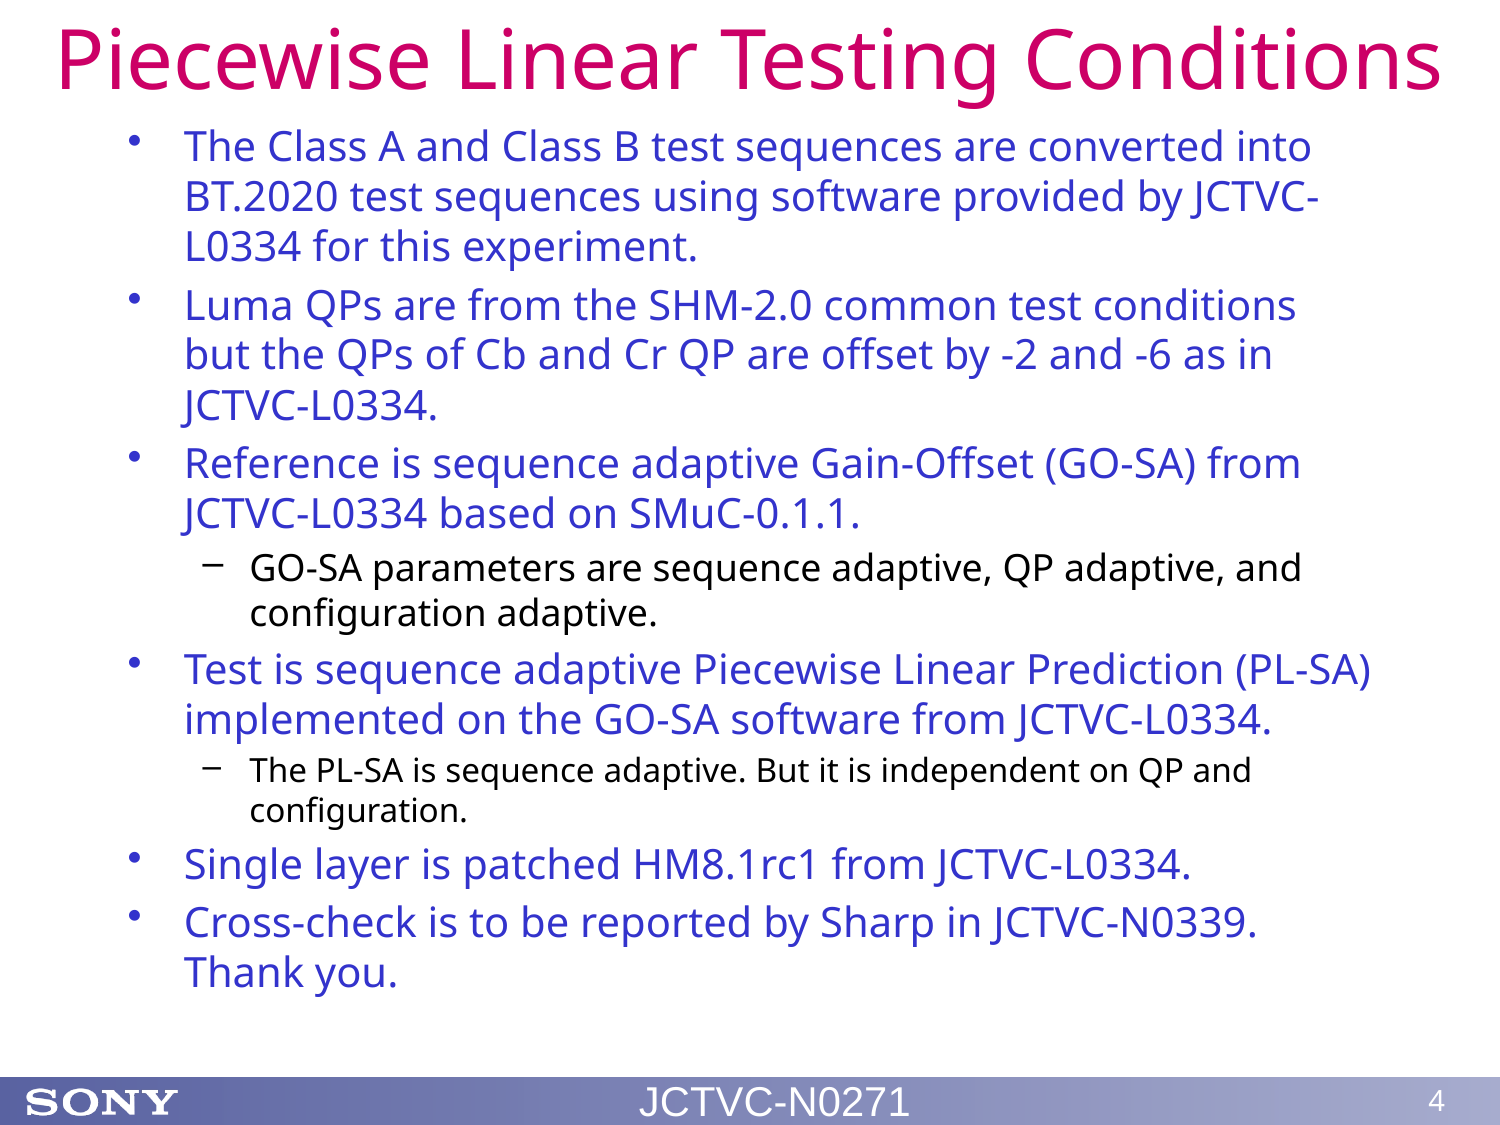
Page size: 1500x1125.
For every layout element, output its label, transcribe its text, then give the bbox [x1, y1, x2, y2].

footer JCTVC-N0271 [537, 1074, 1013, 1125]
picture [26, 1088, 178, 1116]
slide_number 4 [1147, 1074, 1461, 1125]
list The Class A and Class B test sequences are converted into BT.2020 test sequences using software provided by JCTVC-L0334 for this experiment. Luma QPs are from the SHM-2.0 common test conditions but the QPs of Cb and Cr QP are offset by -2 and -6 as in JCTVC-L0334. Reference is sequence adaptive Gain-Offset (GO-SA) from JCTVC-L0334 based on SMuC-0.1.1. GO-SA parameters are sequence adaptive, QP adaptive, and configuration adaptive. Test is sequence adaptive Piecewise Linear Prediction (PL-SA) implemented on the GO-SA software from JCTVC-L0334. The PL-SA is sequence adaptive. But it is independent on QP and configuration. Single layer is patched HM8.1rc1 from JCTVC-L0334. Cross-check is to be reported by Sharp in JCTVC-N0339. Thank you. [112, 112, 1388, 1013]
title Piecewise Linear Testing Conditions [0, 0, 1500, 165]
